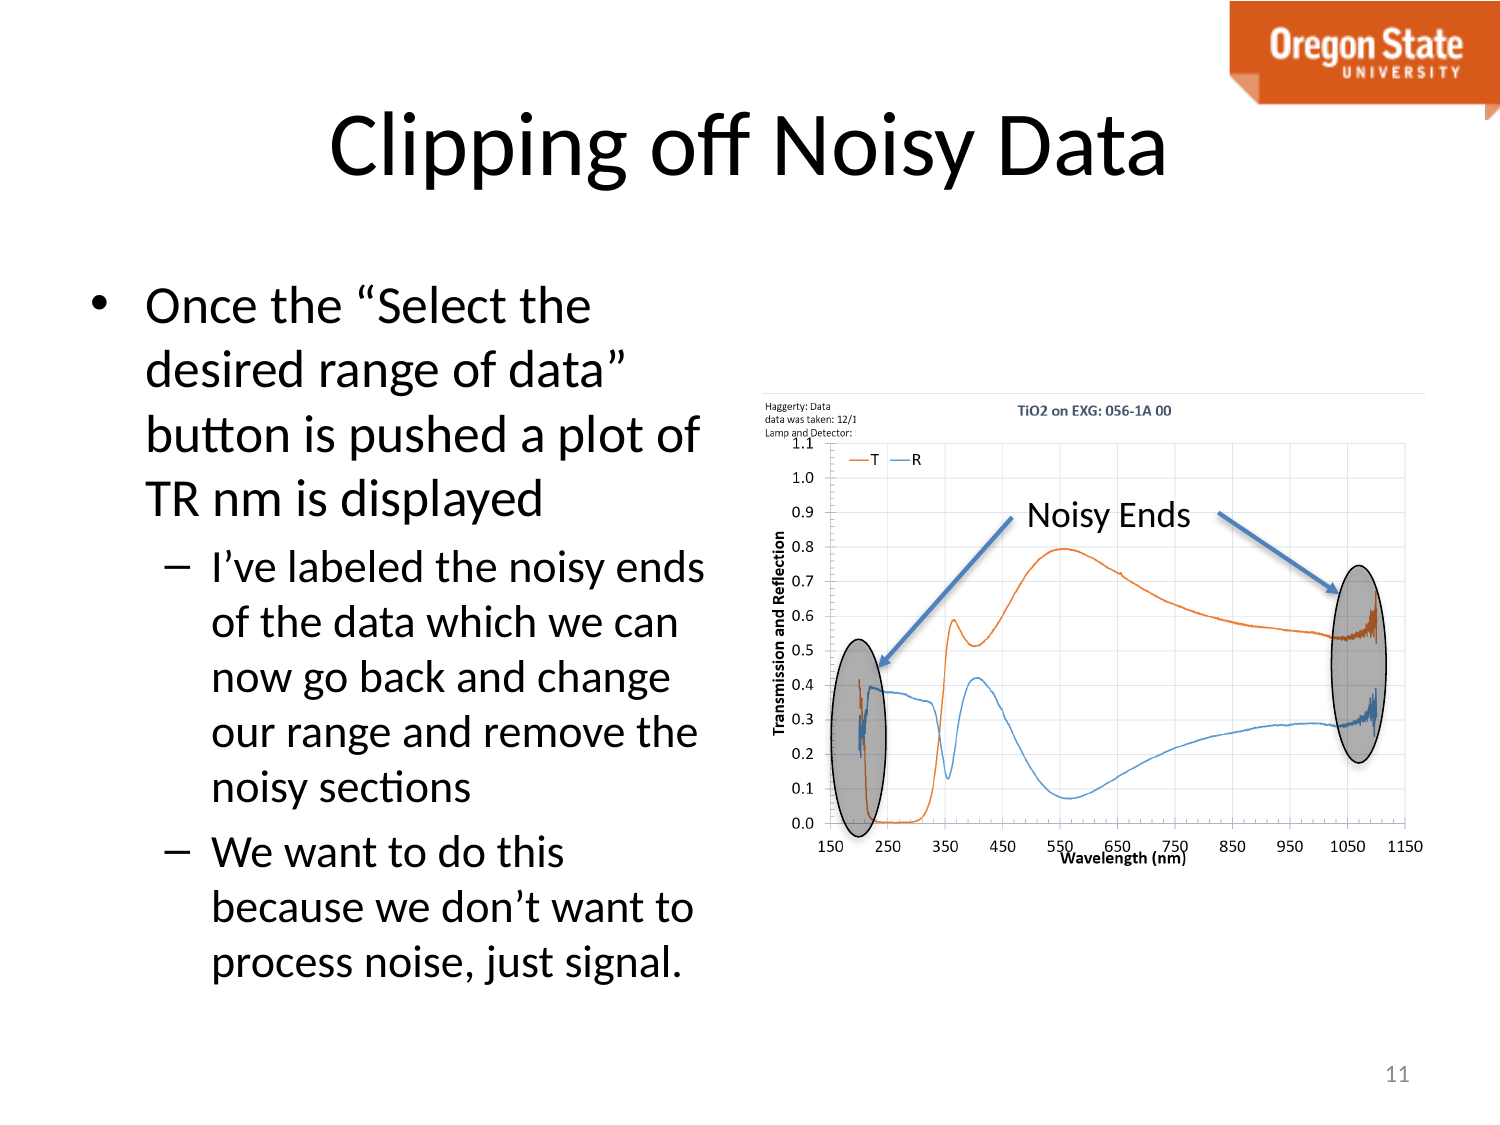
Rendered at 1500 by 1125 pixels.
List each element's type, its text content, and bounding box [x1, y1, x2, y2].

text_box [1217, 512, 1340, 595]
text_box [877, 516, 1013, 669]
slide_number 11 [1074, 1042, 1425, 1103]
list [762, 391, 1426, 876]
list Once the “Select the desired range of data” button is pushed a plot of TR nm is displayed I’ve labeled the noisy ends of the data which we can now go back and change our range and remove the noisy sections We want to do this because we don’t want to process noise, just signal. [75, 262, 738, 1005]
title Clipping off Noisy Data [75, 45, 1425, 233]
